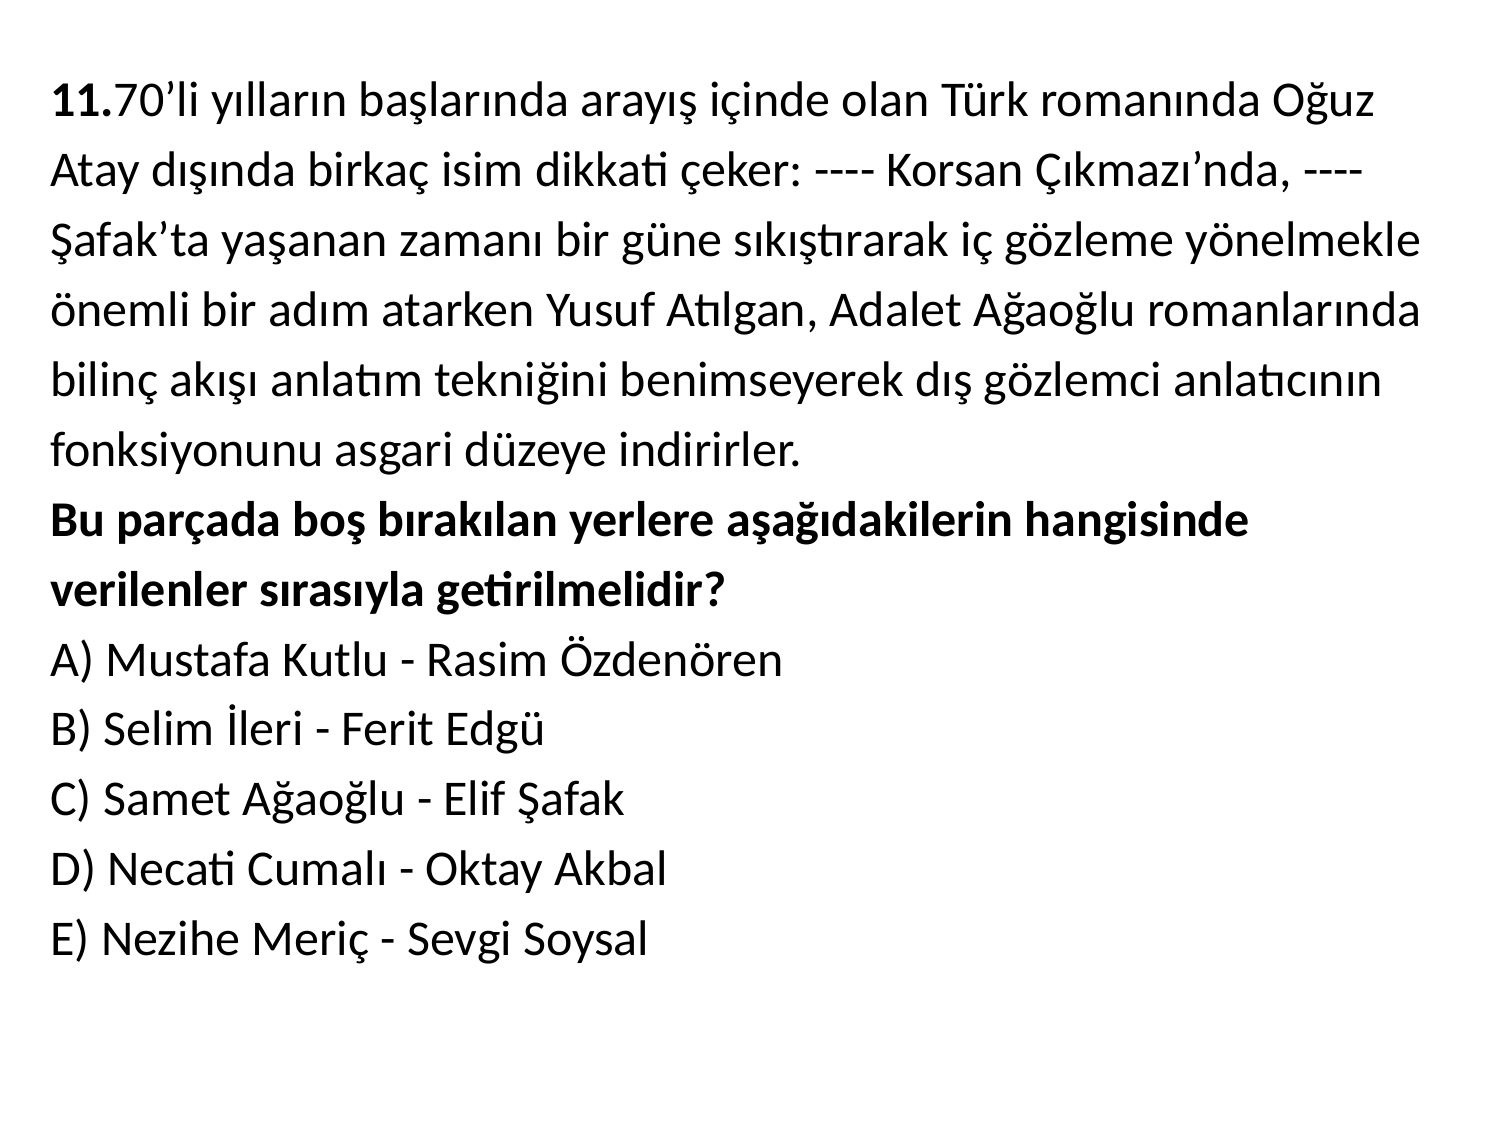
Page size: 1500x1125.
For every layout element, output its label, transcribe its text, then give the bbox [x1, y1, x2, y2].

list 11.70’li yılların başlarında arayış içinde olan Türk romanında Oğuz Atay dışında birkaç isim dikkati çeker: ---- Korsan Çıkmazı’nda, ---- Şafak’ta yaşanan zamanı bir güne sıkıştırarak iç gözleme yönelmekle önemli bir adım atarken Yusuf Atılgan, Adalet Ağaoğlu romanlarında bilinç akışı anlatım tekniğini benimseyerek dış gözlemci anlatıcının fonksiyonunu asgari düzeye indirirler. Bu parçada boş bırakılan yerlere aşağıdakilerin hangisinde verilenler sırasıyla getirilmelidir? A) Mustafa Kutlu - Rasim Özdenören B) Selim İleri - Ferit Edgü C) Samet Ağaoğlu - Elif Şafak D) Necati Cumalı - Oktay Akbal E) Nezihe Meriç - Sevgi Soysal [35, 58, 1465, 1090]
